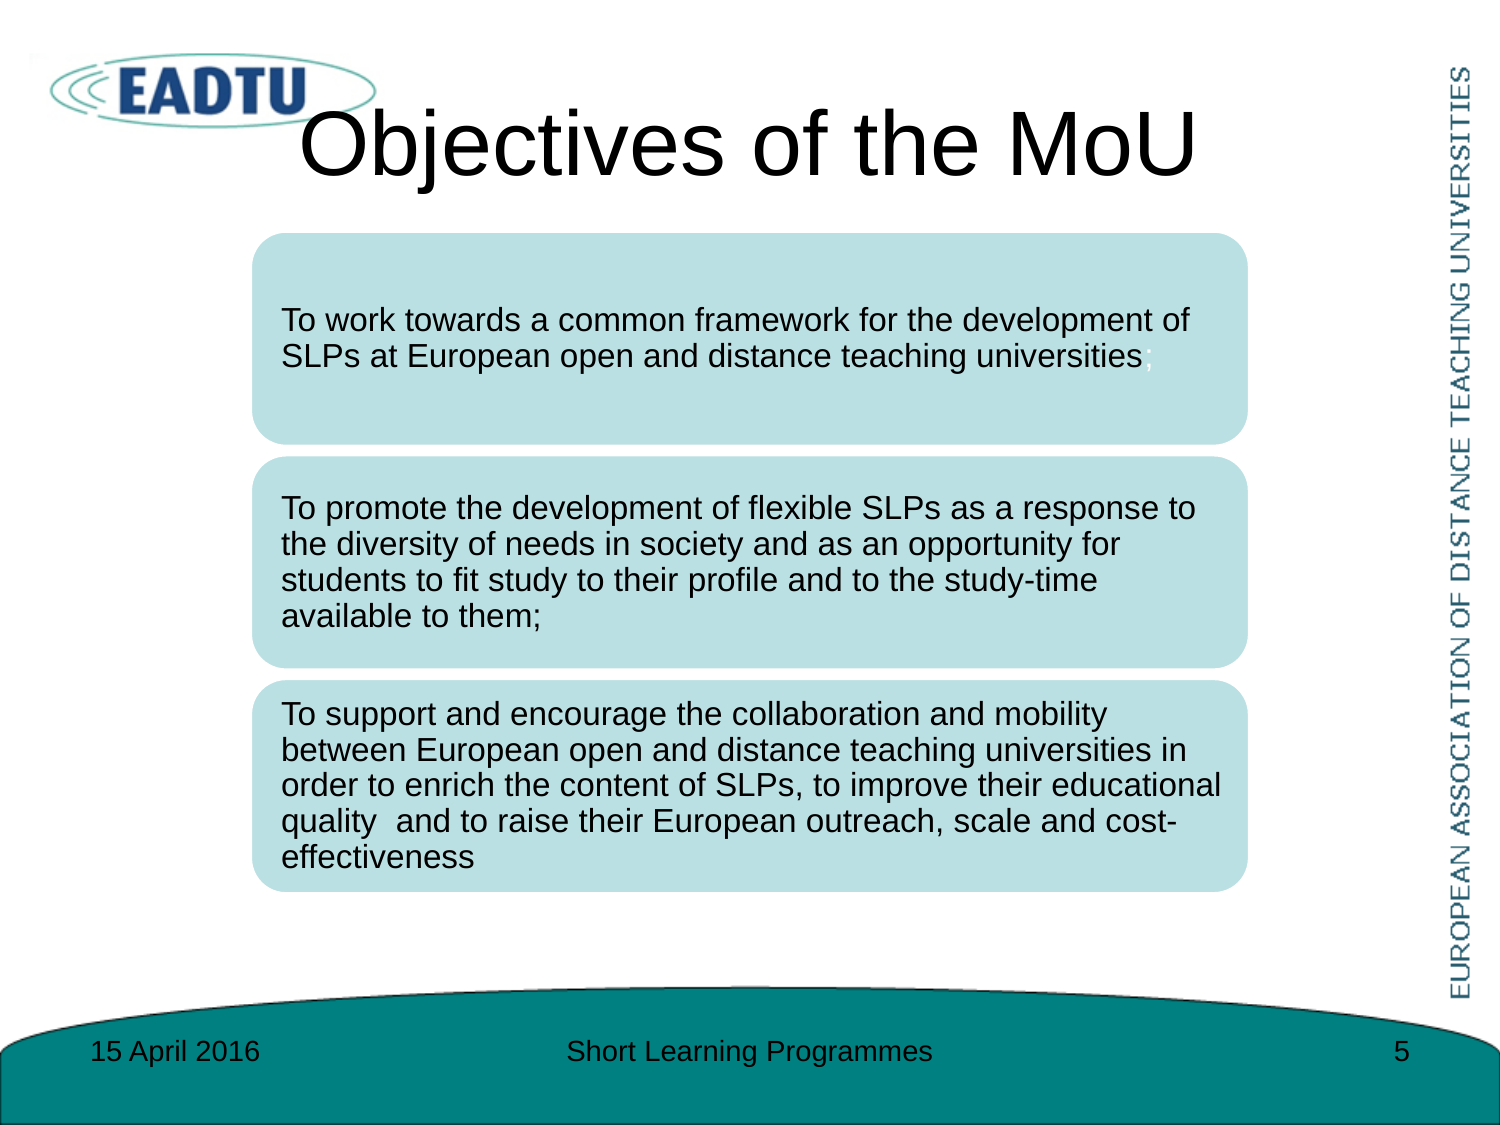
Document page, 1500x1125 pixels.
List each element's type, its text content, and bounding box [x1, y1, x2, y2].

footer Short Learning Programmes [512, 1024, 988, 1103]
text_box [249, 228, 1251, 897]
slide_number 5 [1074, 1024, 1426, 1103]
picture [0, 0, 1500, 1125]
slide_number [74, 1024, 426, 1103]
title Objectives of the MoU [74, 44, 1426, 233]
